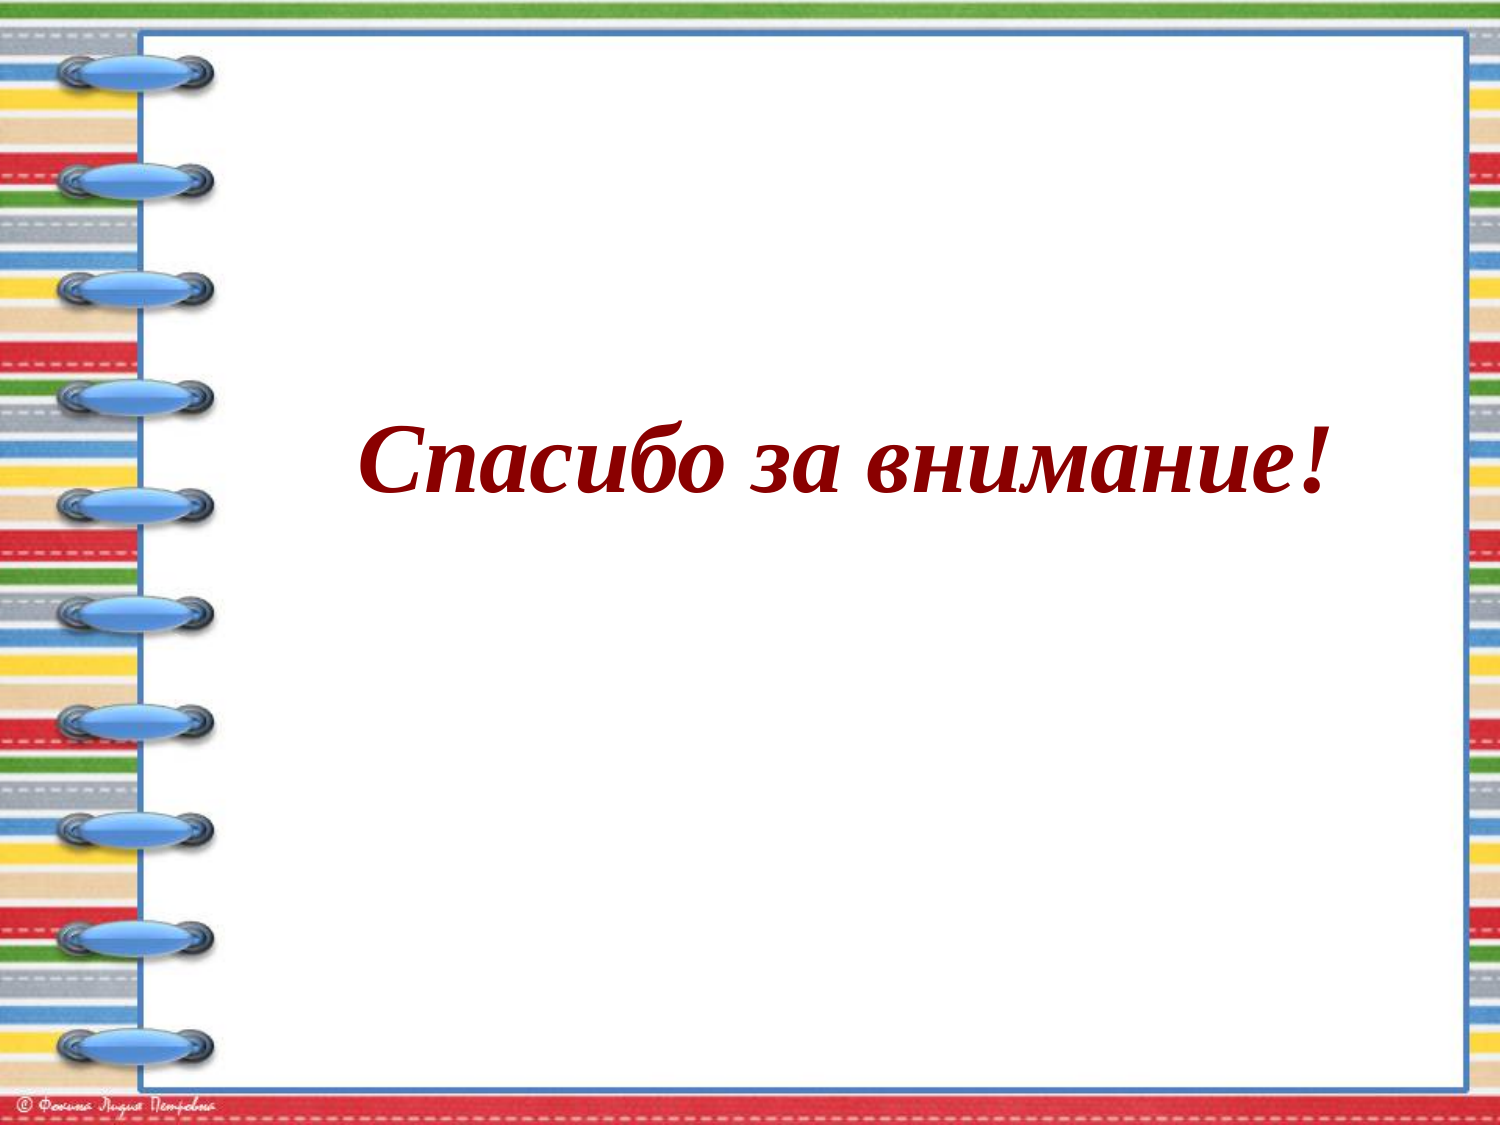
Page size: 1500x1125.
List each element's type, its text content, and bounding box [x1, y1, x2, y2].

title Спасибо за внимание! [150, 385, 1500, 680]
picture [0, 0, 1500, 1125]
